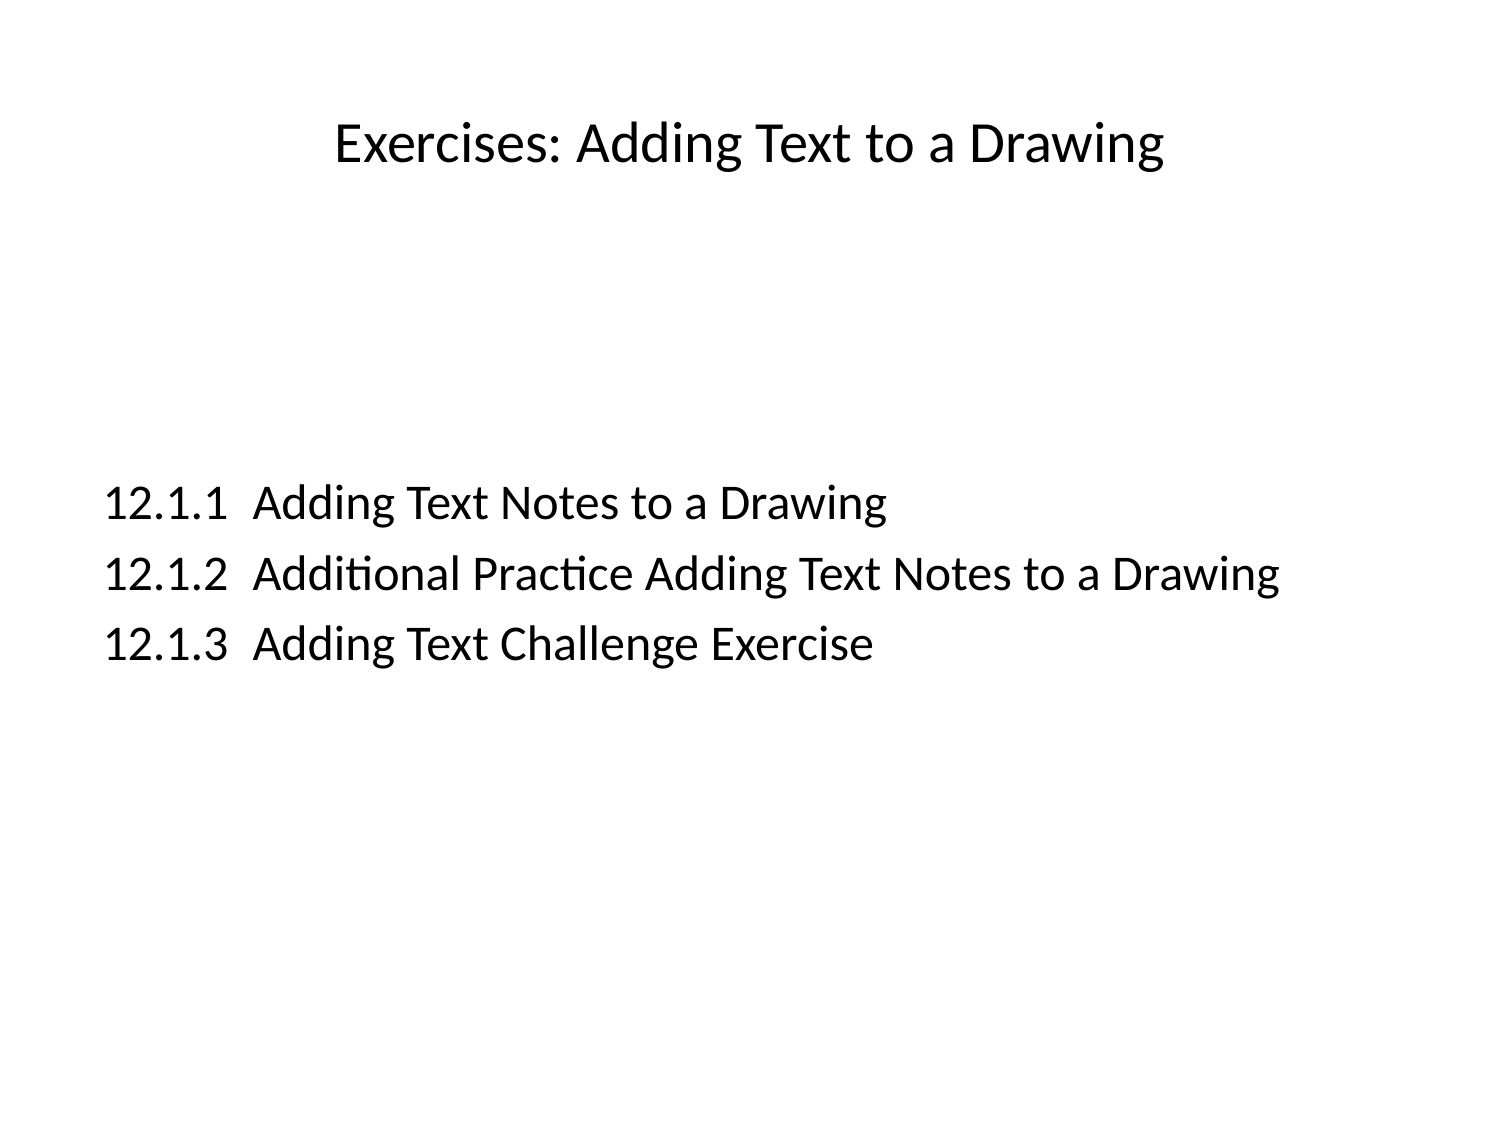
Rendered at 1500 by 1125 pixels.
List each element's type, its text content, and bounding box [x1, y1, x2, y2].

list 12.1.1 Adding Text Notes to a Drawing 12.1.2 Additional Practice Adding Text Notes to a Drawing 12.1.3 Adding Text Challenge Exercise [87, 462, 1388, 1025]
title Exercises: Adding Text to a Drawing [75, 45, 1425, 233]
